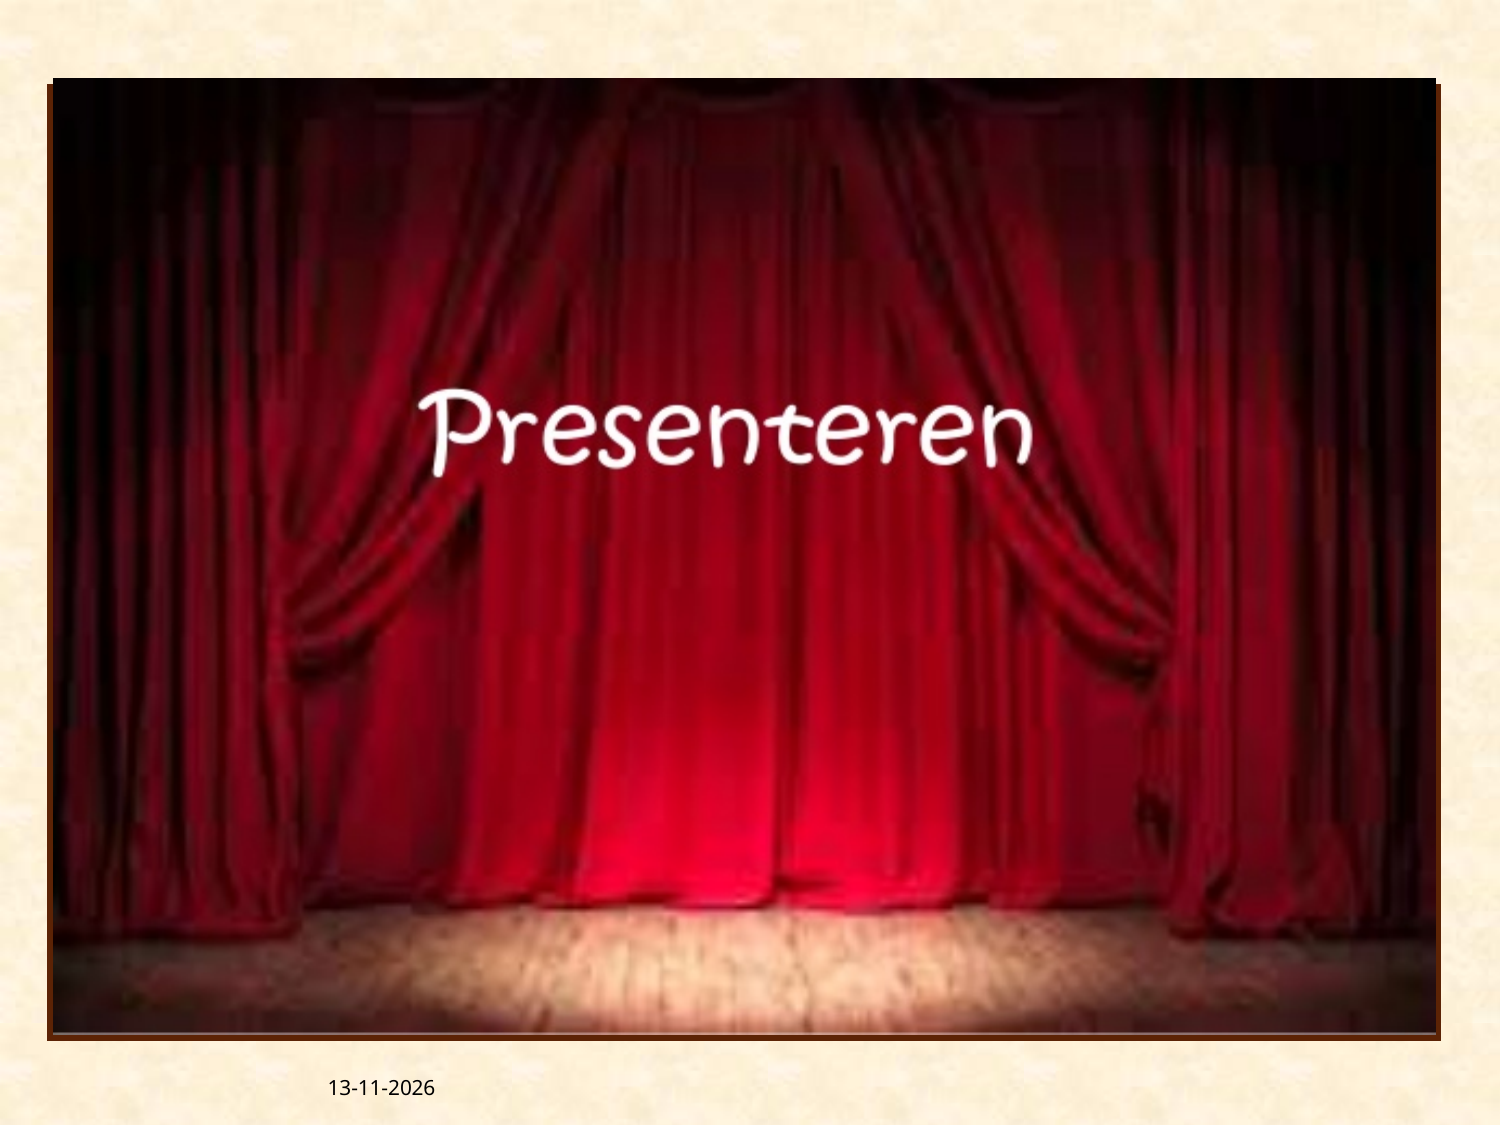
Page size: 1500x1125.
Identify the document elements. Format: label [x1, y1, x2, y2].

slide_number [312, 1052, 575, 1125]
picture [0, 0, 1500, 1125]
